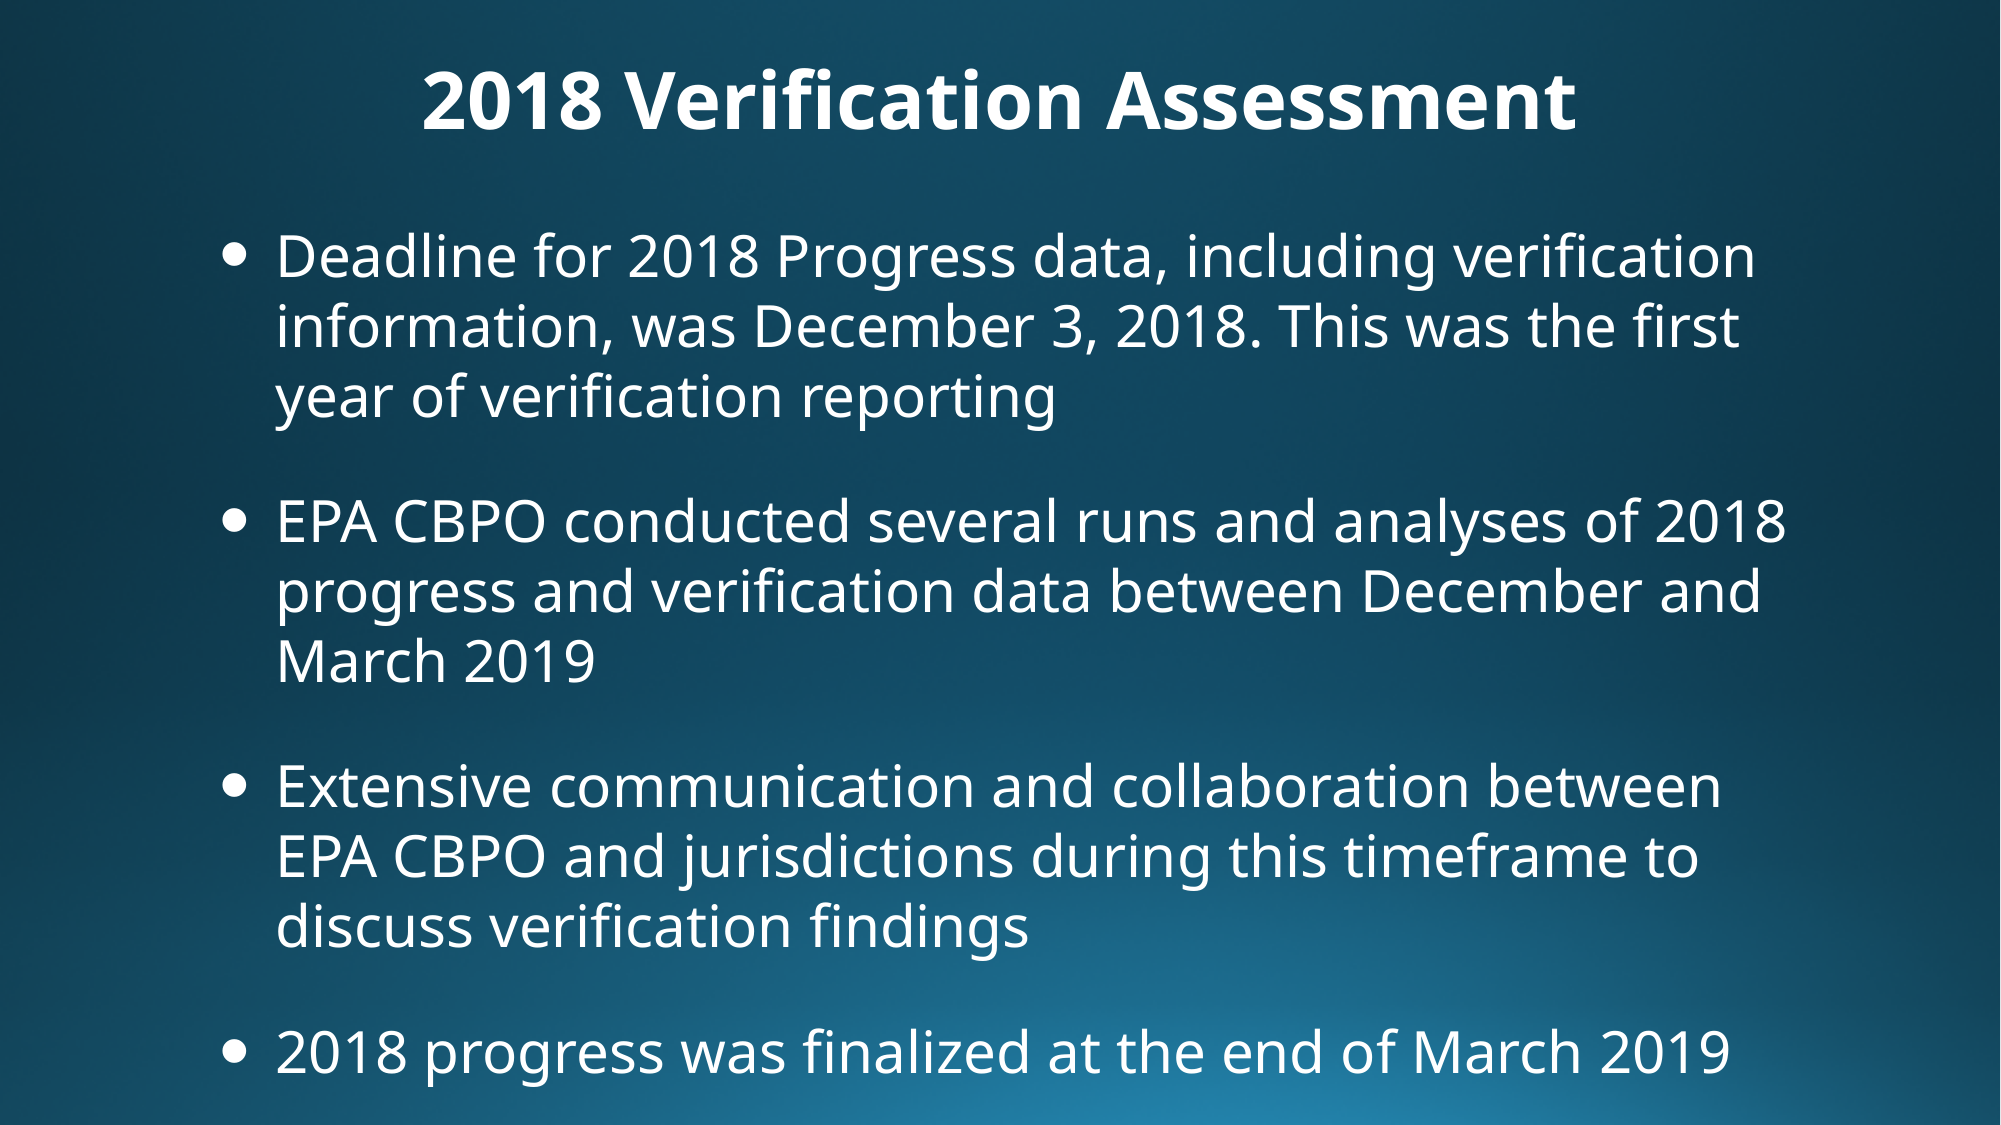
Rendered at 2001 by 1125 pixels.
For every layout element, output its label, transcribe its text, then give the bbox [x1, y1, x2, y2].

picture [0, 0, 2001, 1125]
text_box Deadline for 2018 Progress data, including verification information, was December 3, 2018. This was the first year of verification reporting EPA CBPO conducted several runs and analyses of 2018 progress and verification data between December and March 2019 Extensive communication and collaboration between EPA CBPO and jurisdictions during this timeframe to discuss verification findings 2018 progress was finalized at the end of March 2019 [204, 211, 1843, 1047]
title 2018 Verification Assessment [406, 41, 1594, 167]
